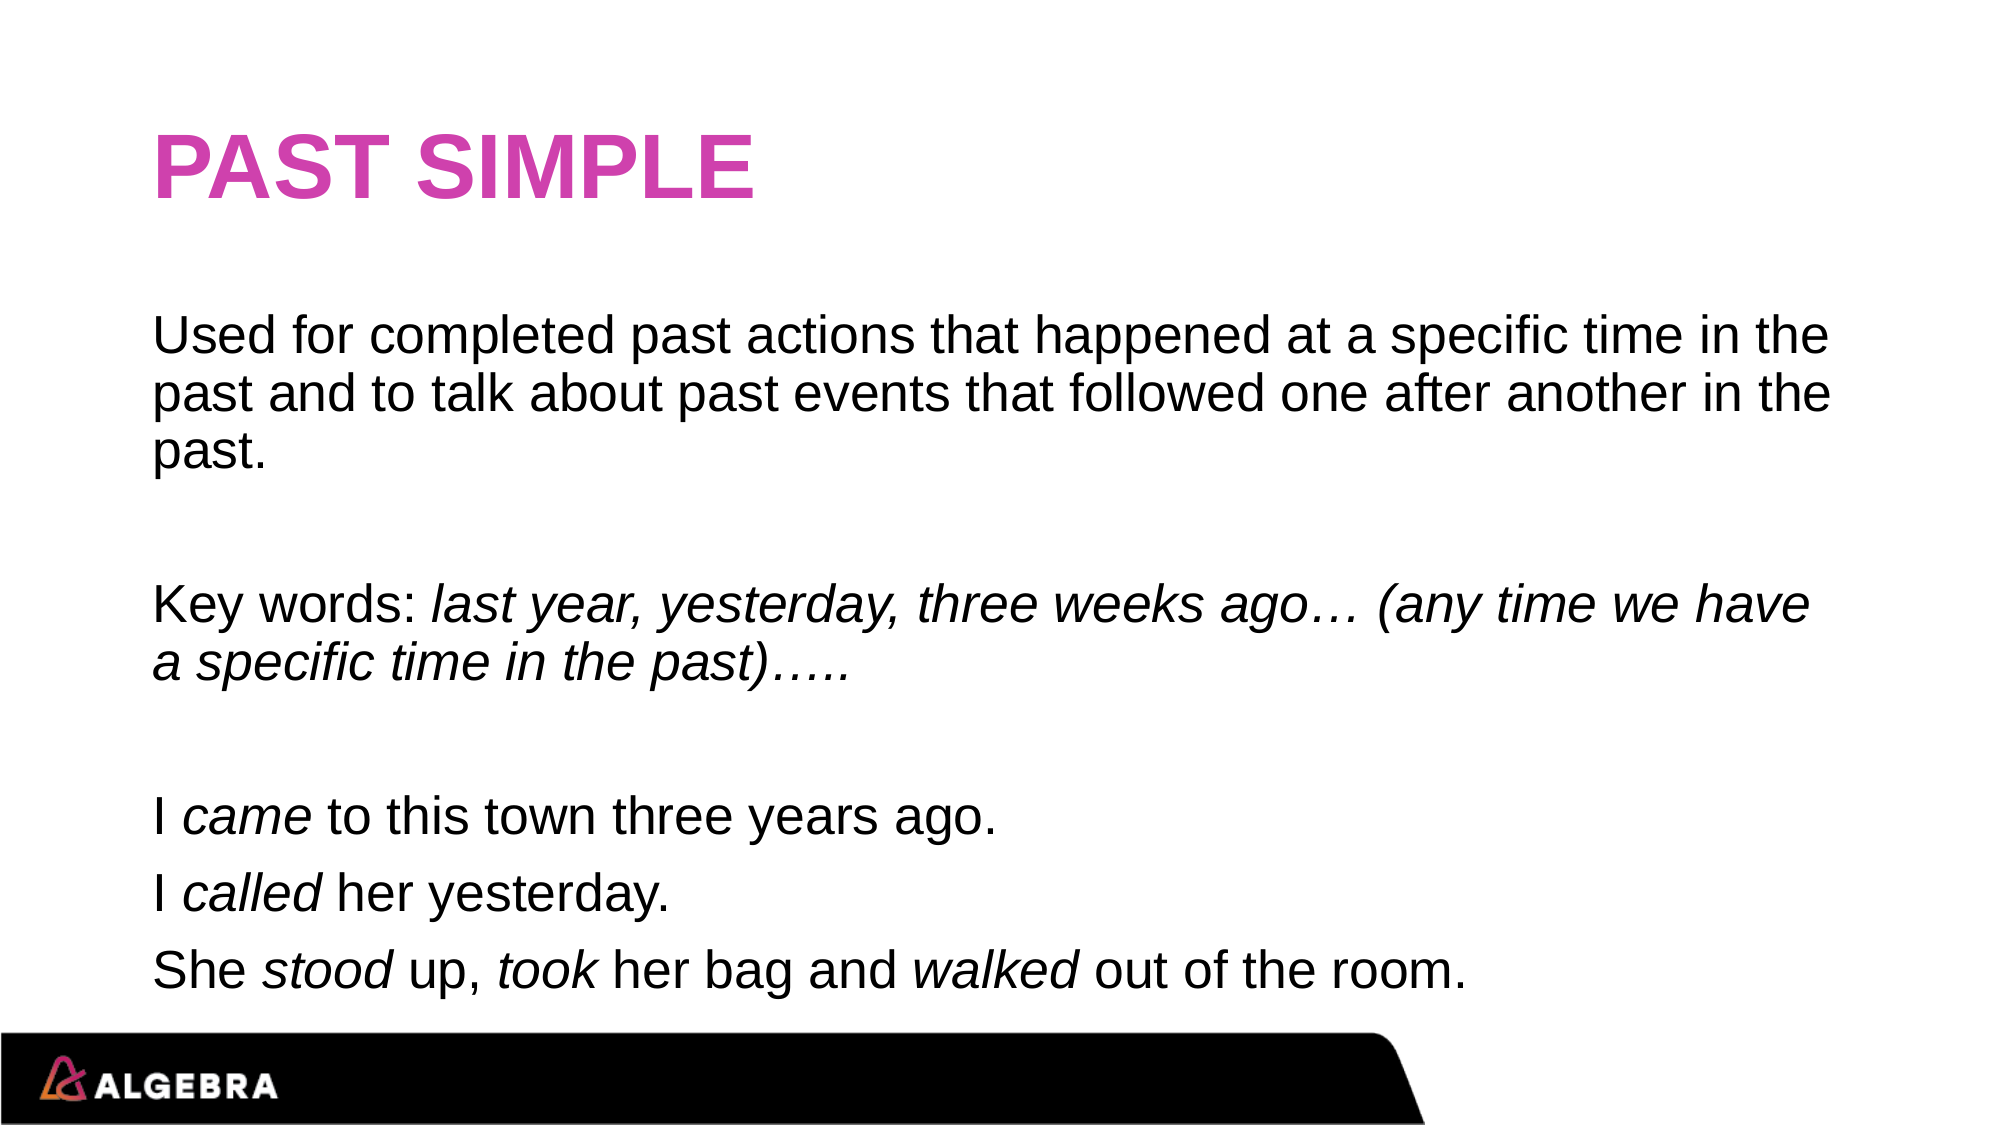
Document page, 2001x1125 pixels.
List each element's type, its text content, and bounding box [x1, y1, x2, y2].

title PAST SIMPLE [137, 59, 1863, 278]
picture [0, 1032, 1425, 1125]
list Used for completed past actions that happened at a specific time in the past and to talk about past events that followed one after another in the past. Key words: last year, yesterday, three weeks ago… (any time we have a specific time in the past)….. I came to this town three years ago. I called her yesterday. She stood up, took her bag and walked out of the room. [137, 299, 1863, 1014]
